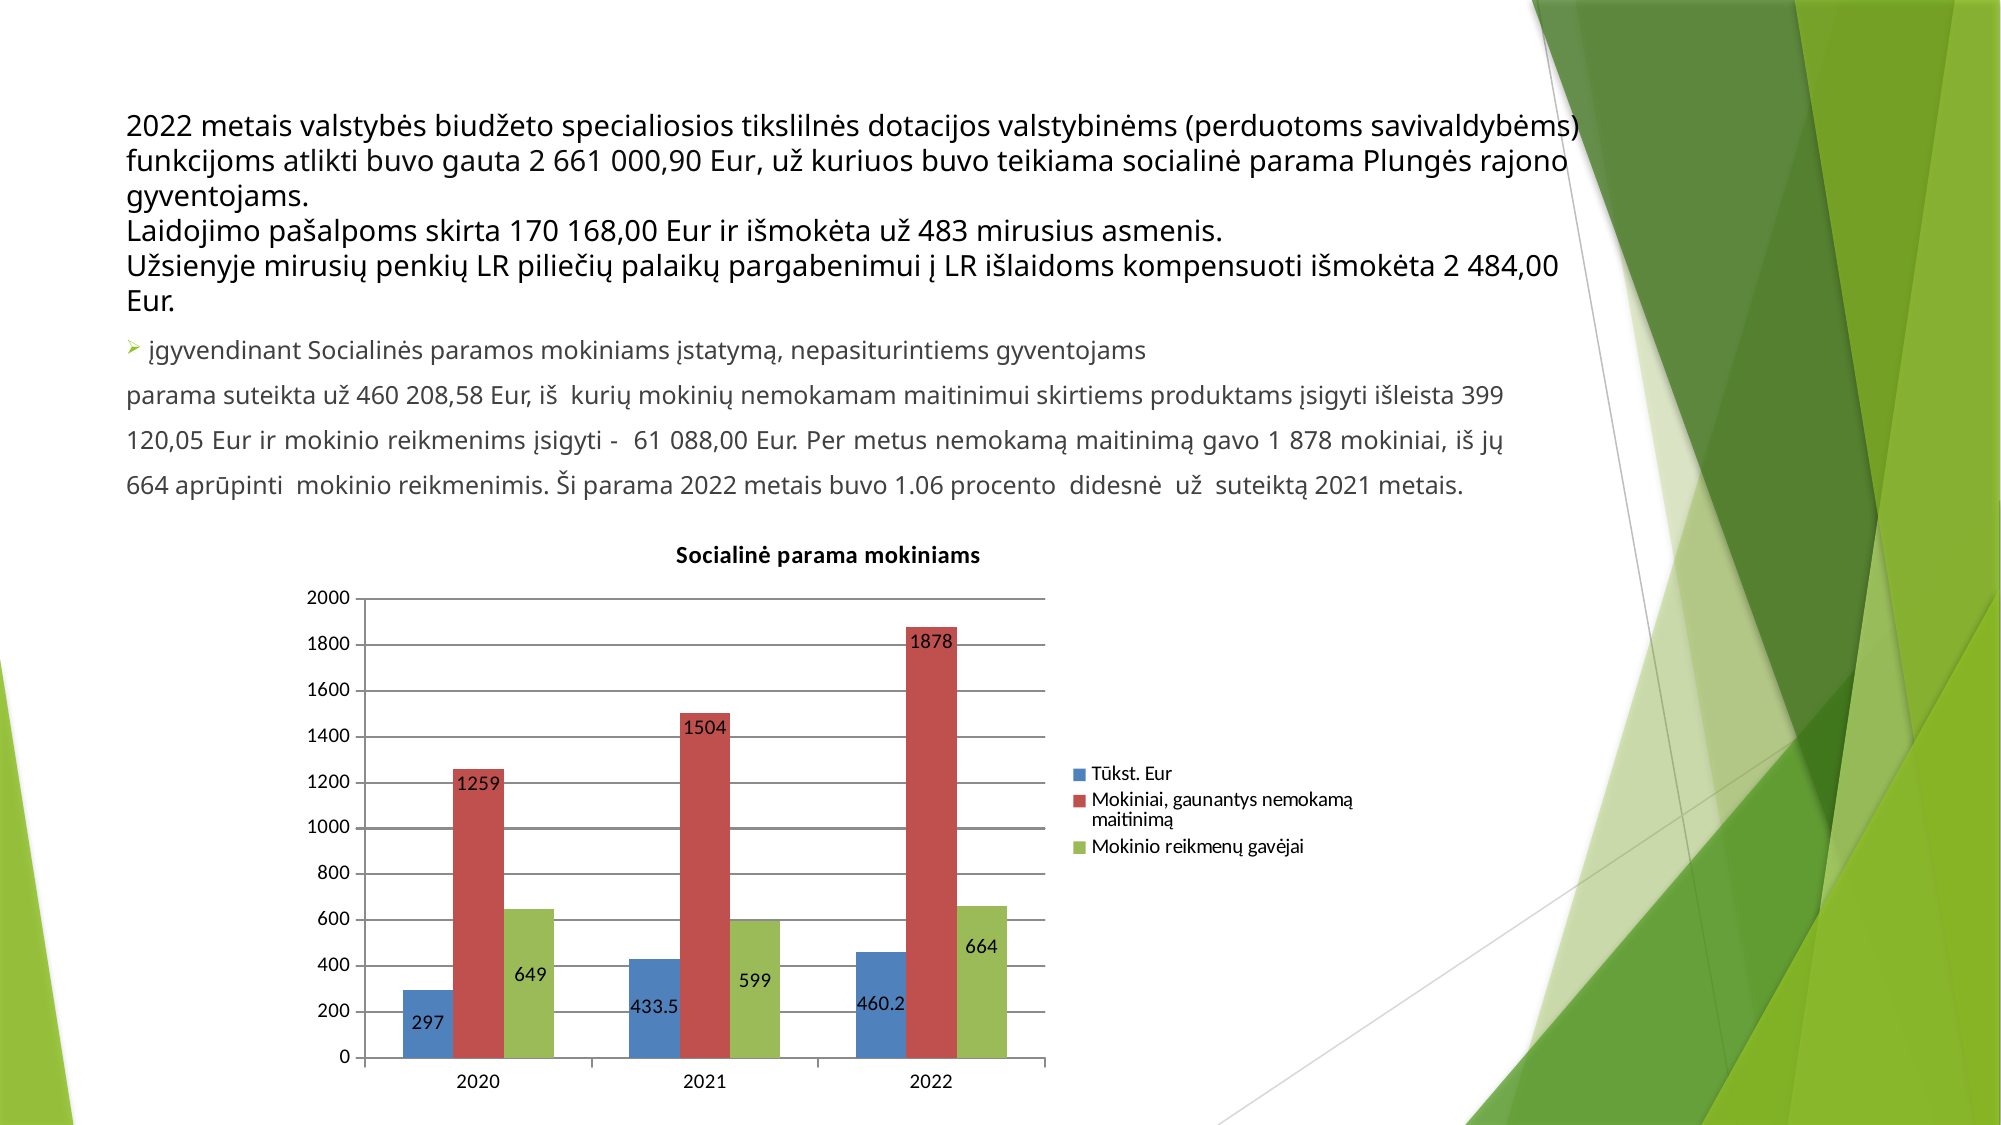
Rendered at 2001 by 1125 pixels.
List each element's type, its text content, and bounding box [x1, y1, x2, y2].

chart [284, 516, 1373, 1106]
title 2022 metais valstybės biudžeto specialiosios tikslilnės dotacijos valstybinėms (perduotoms savivaldybėms) funkcijoms atlikti buvo gauta 2 661 000,90 Eur, už kuriuos buvo teikiama socialinė parama Plungės rajono gyventojams. Laidojimo pašalpoms skirta 170 168,00 Eur ir išmokėta už 483 mirusius asmenis. Užsienyje mirusių penkių LR piliečių palaikų pargabenimui į LR išlaidoms kompensuoti išmokėta 2 484,00 Eur. [111, 99, 1628, 294]
list įgyvendinant Socialinės paramos mokiniams įstatymą, nepasiturintiems gyventojams parama suteikta už 460 208,58 Eur, iš kurių mokinių nemokamam maitinimui skirtiems produktams įsigyti išleista 399 120,05 Eur ir mokinio reikmenims įsigyti - 61 088,00 Eur. Per metus nemokamą maitinimą gavo 1 878 mokiniai, iš jų 664 aprūpinti mokinio reikmenimis. Ši parama 2022 metais buvo 1.06 procento didesnė už suteiktą 2021 metais. [111, 312, 1522, 949]
